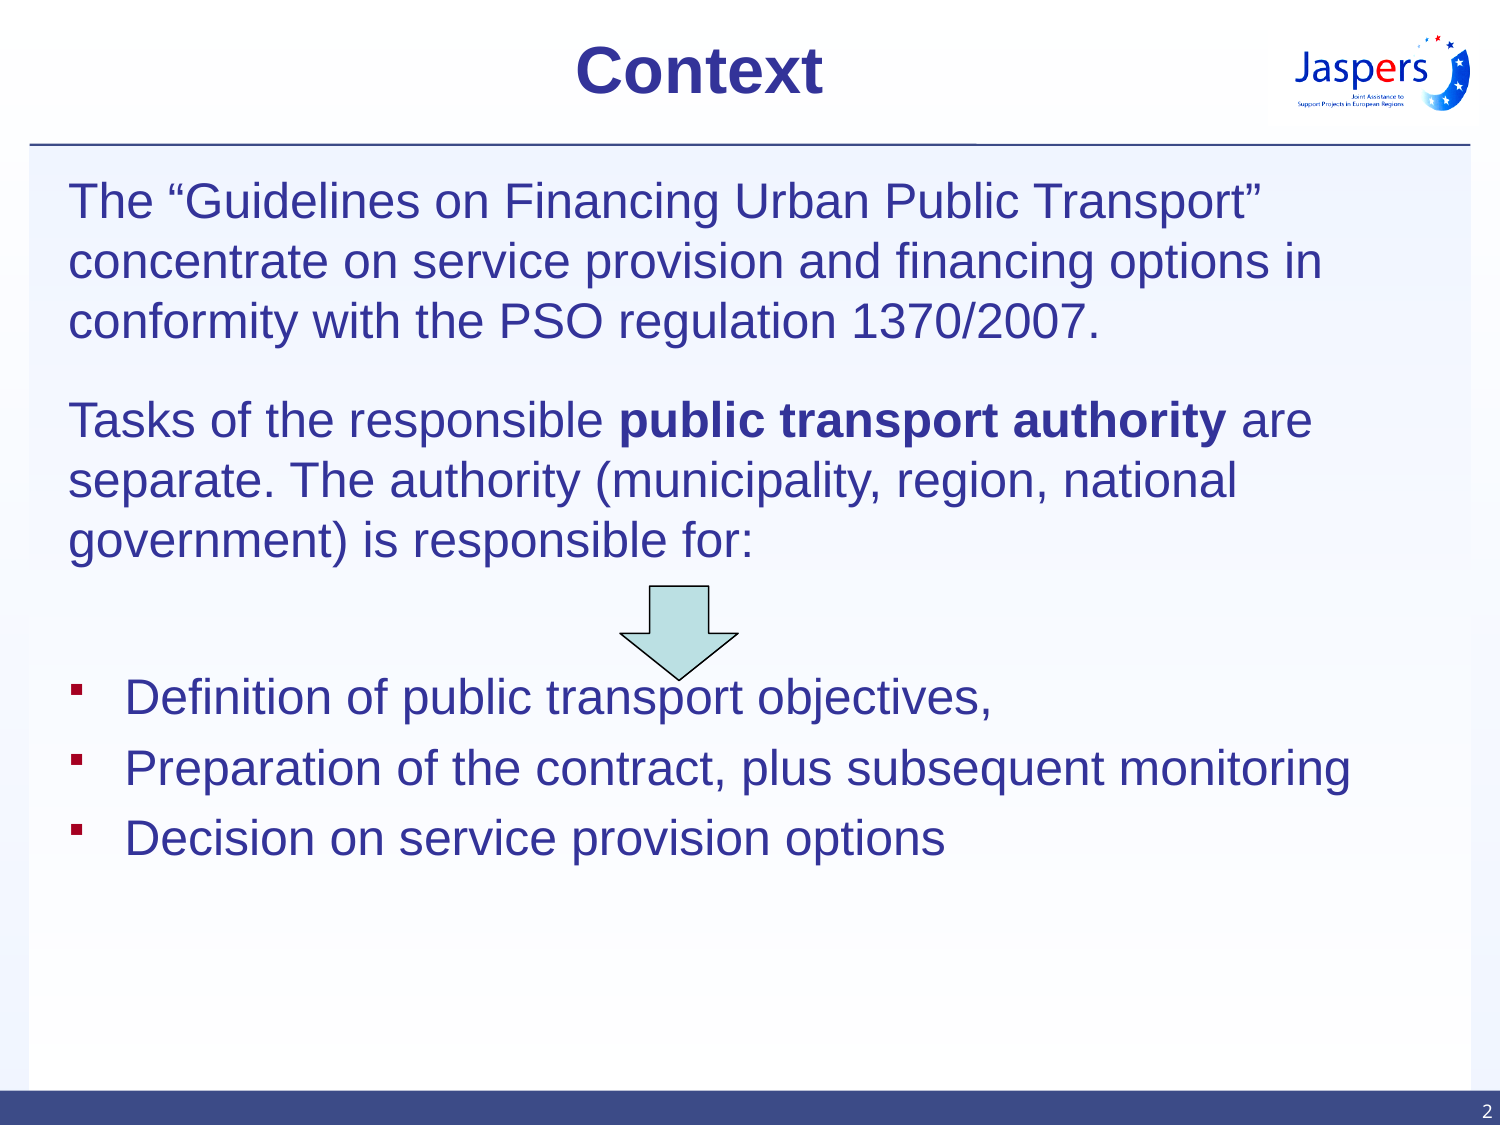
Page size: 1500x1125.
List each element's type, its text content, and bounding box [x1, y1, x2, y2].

slide_number 2 [1195, 1091, 1500, 1125]
list The “Guidelines on Financing Urban Public Transport” concentrate on service provision and financing options in conformity with the PSO regulation 1370/2007. Tasks of the responsible public transport authority are separate. The authority (municipality, region, national government) is responsible for: Definition of public transport objectives, Preparation of the contract, plus subsequent monitoring Decision on service provision options [53, 160, 1483, 1024]
text_box [620, 586, 739, 681]
title Context [0, 0, 1400, 138]
